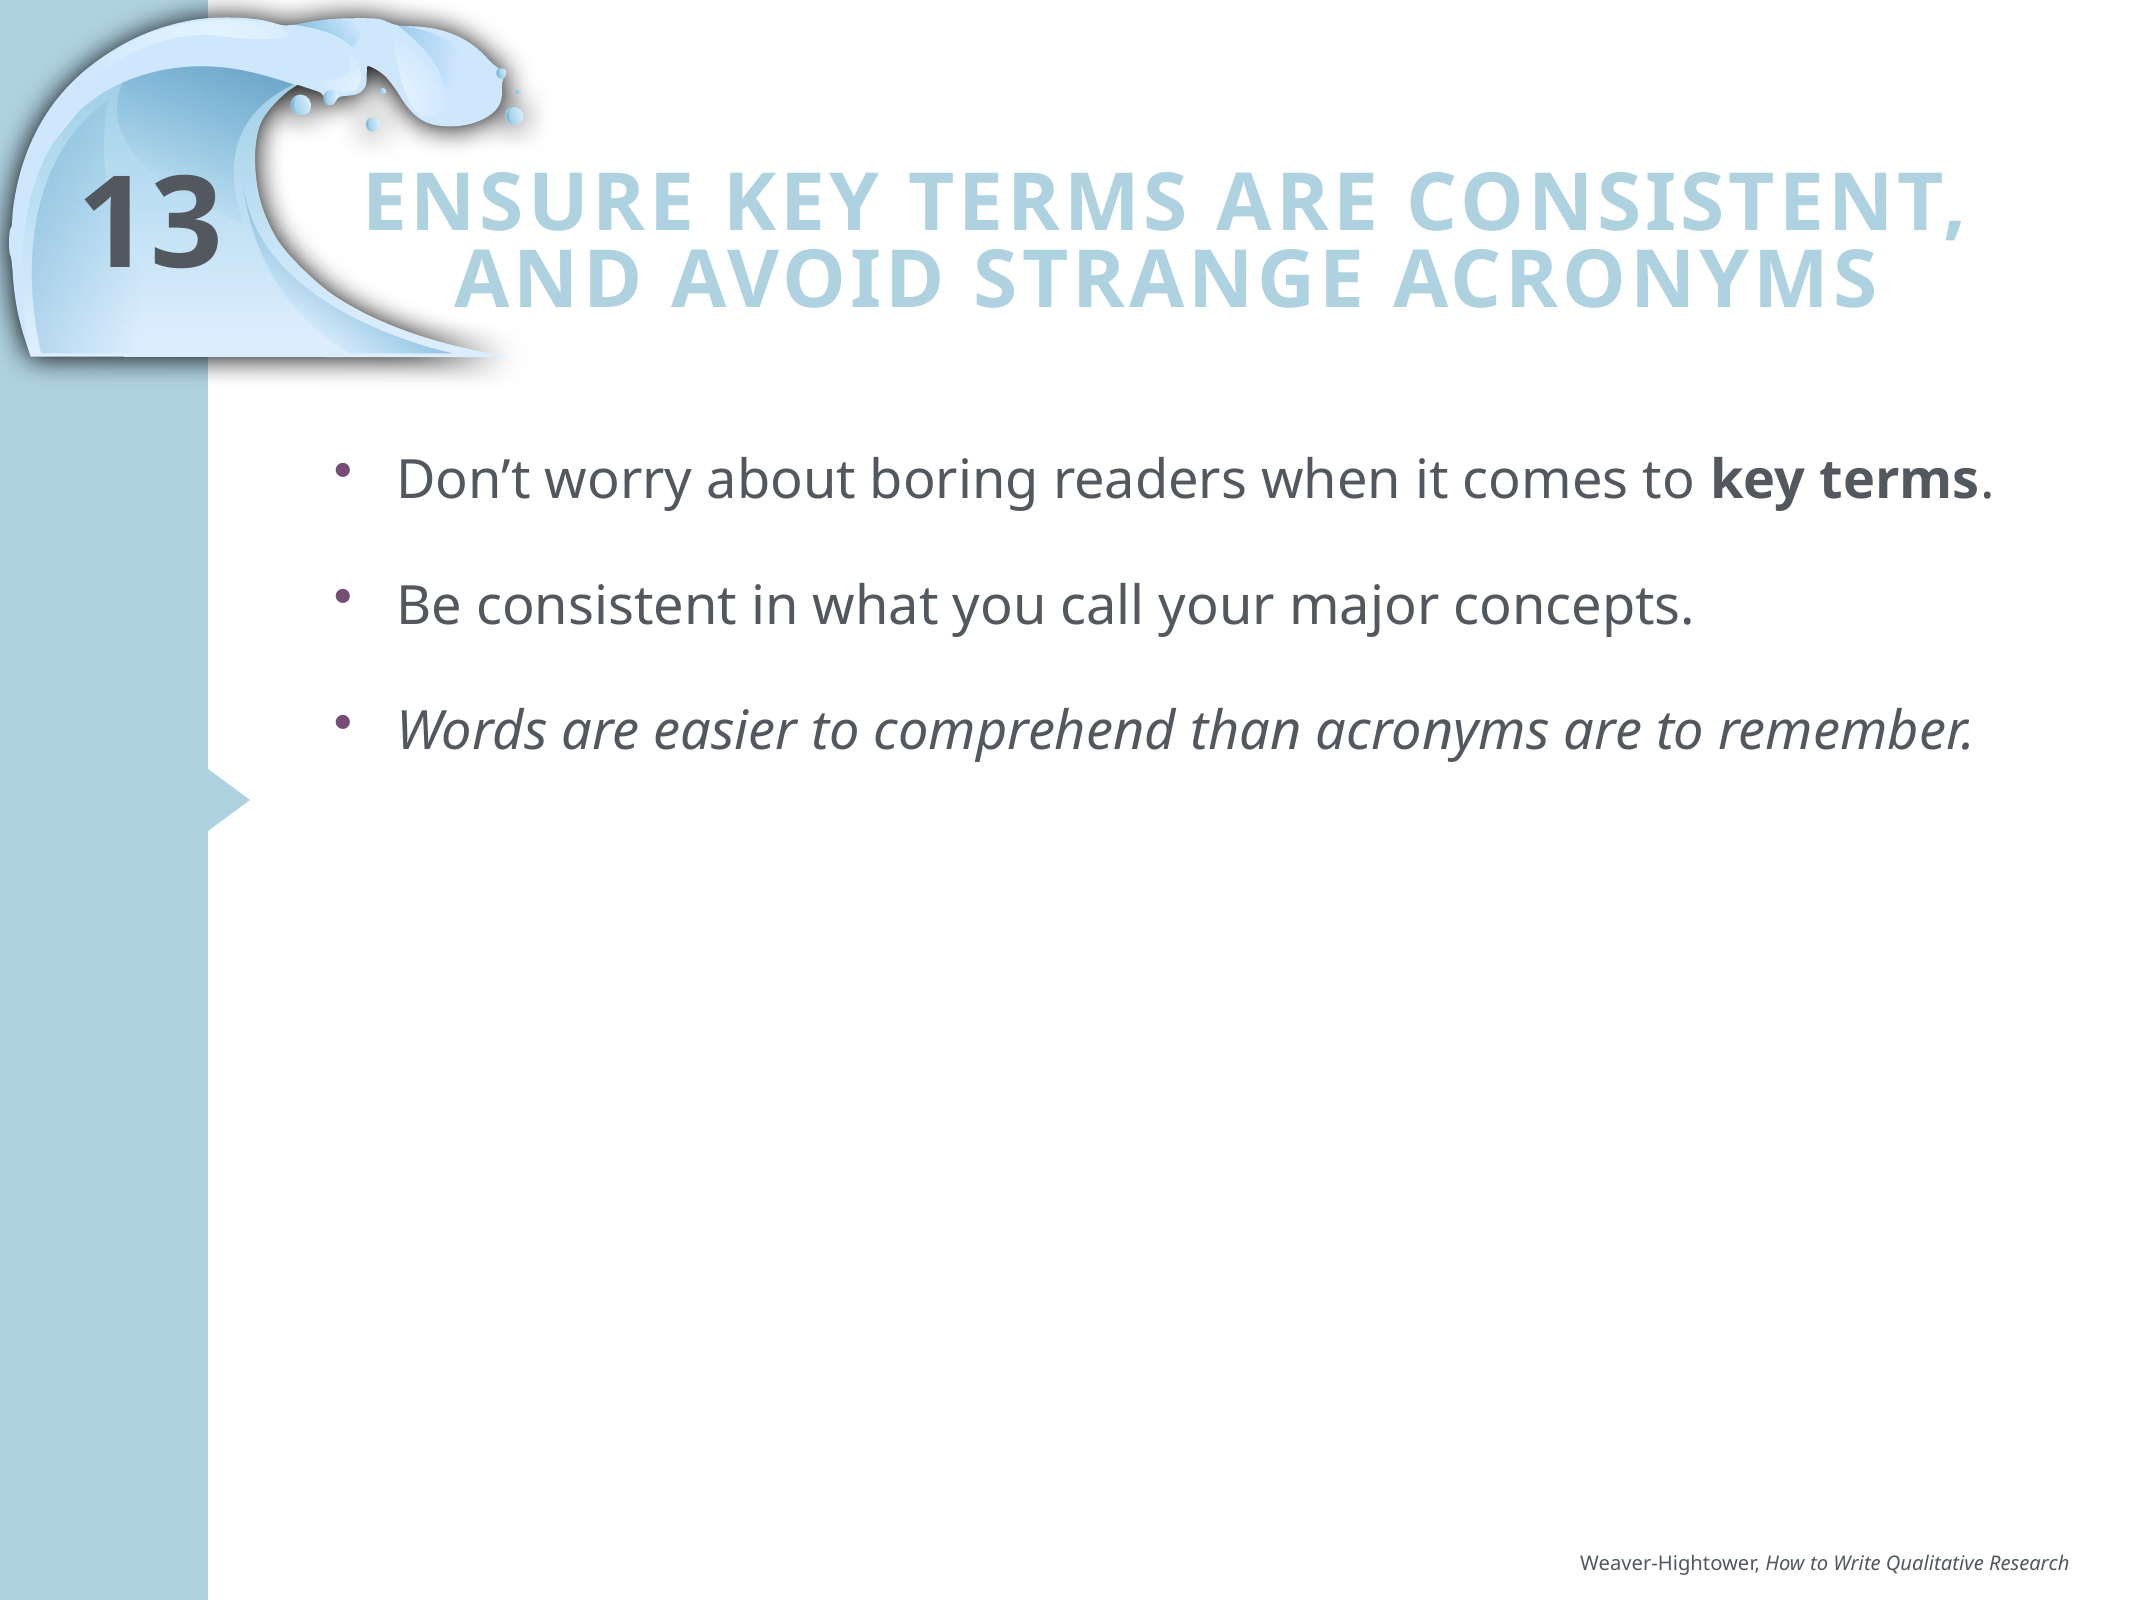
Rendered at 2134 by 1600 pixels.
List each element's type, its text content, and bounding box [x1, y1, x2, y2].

title Ensure key terms are consistent, and avoid strange acronyms [333, 103, 2002, 389]
picture [8, 17, 524, 358]
list Don’t worry about boring readers when it comes to key terms. Be consistent in what you call your major concepts. Words are easier to comprehend than acronyms are to remember. [333, 437, 2002, 1386]
